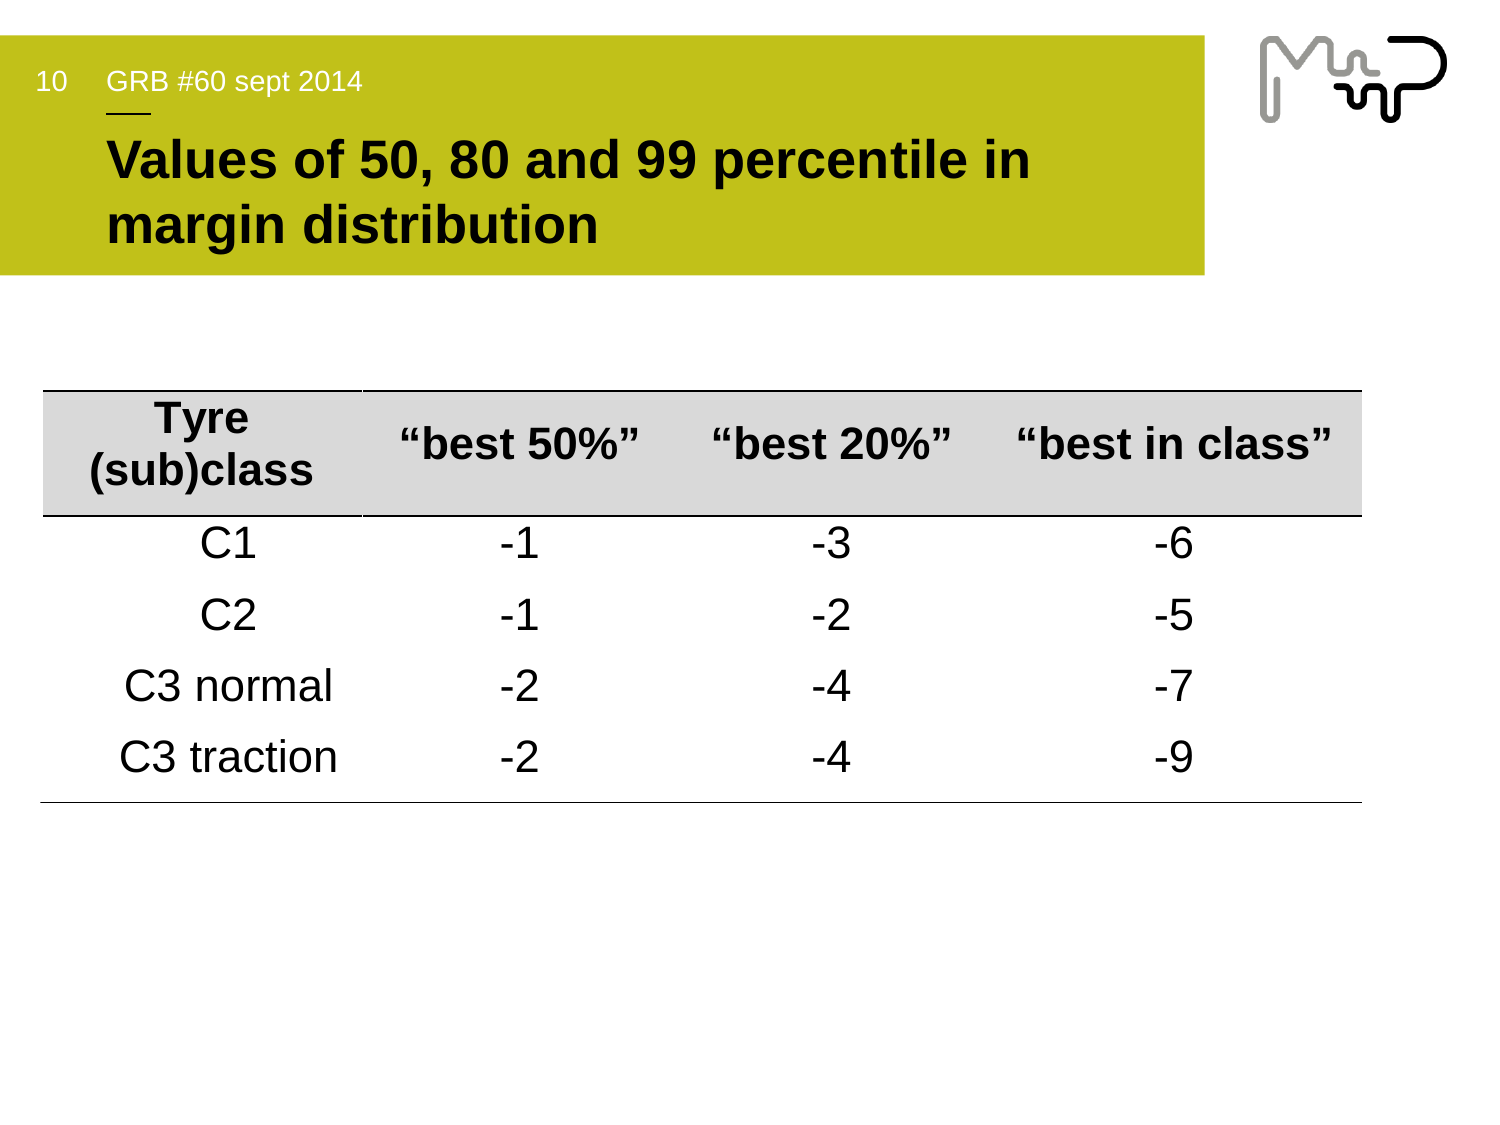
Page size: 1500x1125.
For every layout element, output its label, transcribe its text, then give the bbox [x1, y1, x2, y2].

title Values of 50, 80 and 99 percentile in margin distribution [0, 124, 1205, 276]
picture [1260, 36, 1447, 123]
slide_number 10 [35, 62, 83, 98]
footer GRB #60 sept 2014 [0, 62, 1205, 122]
picture [40, 389, 1366, 870]
